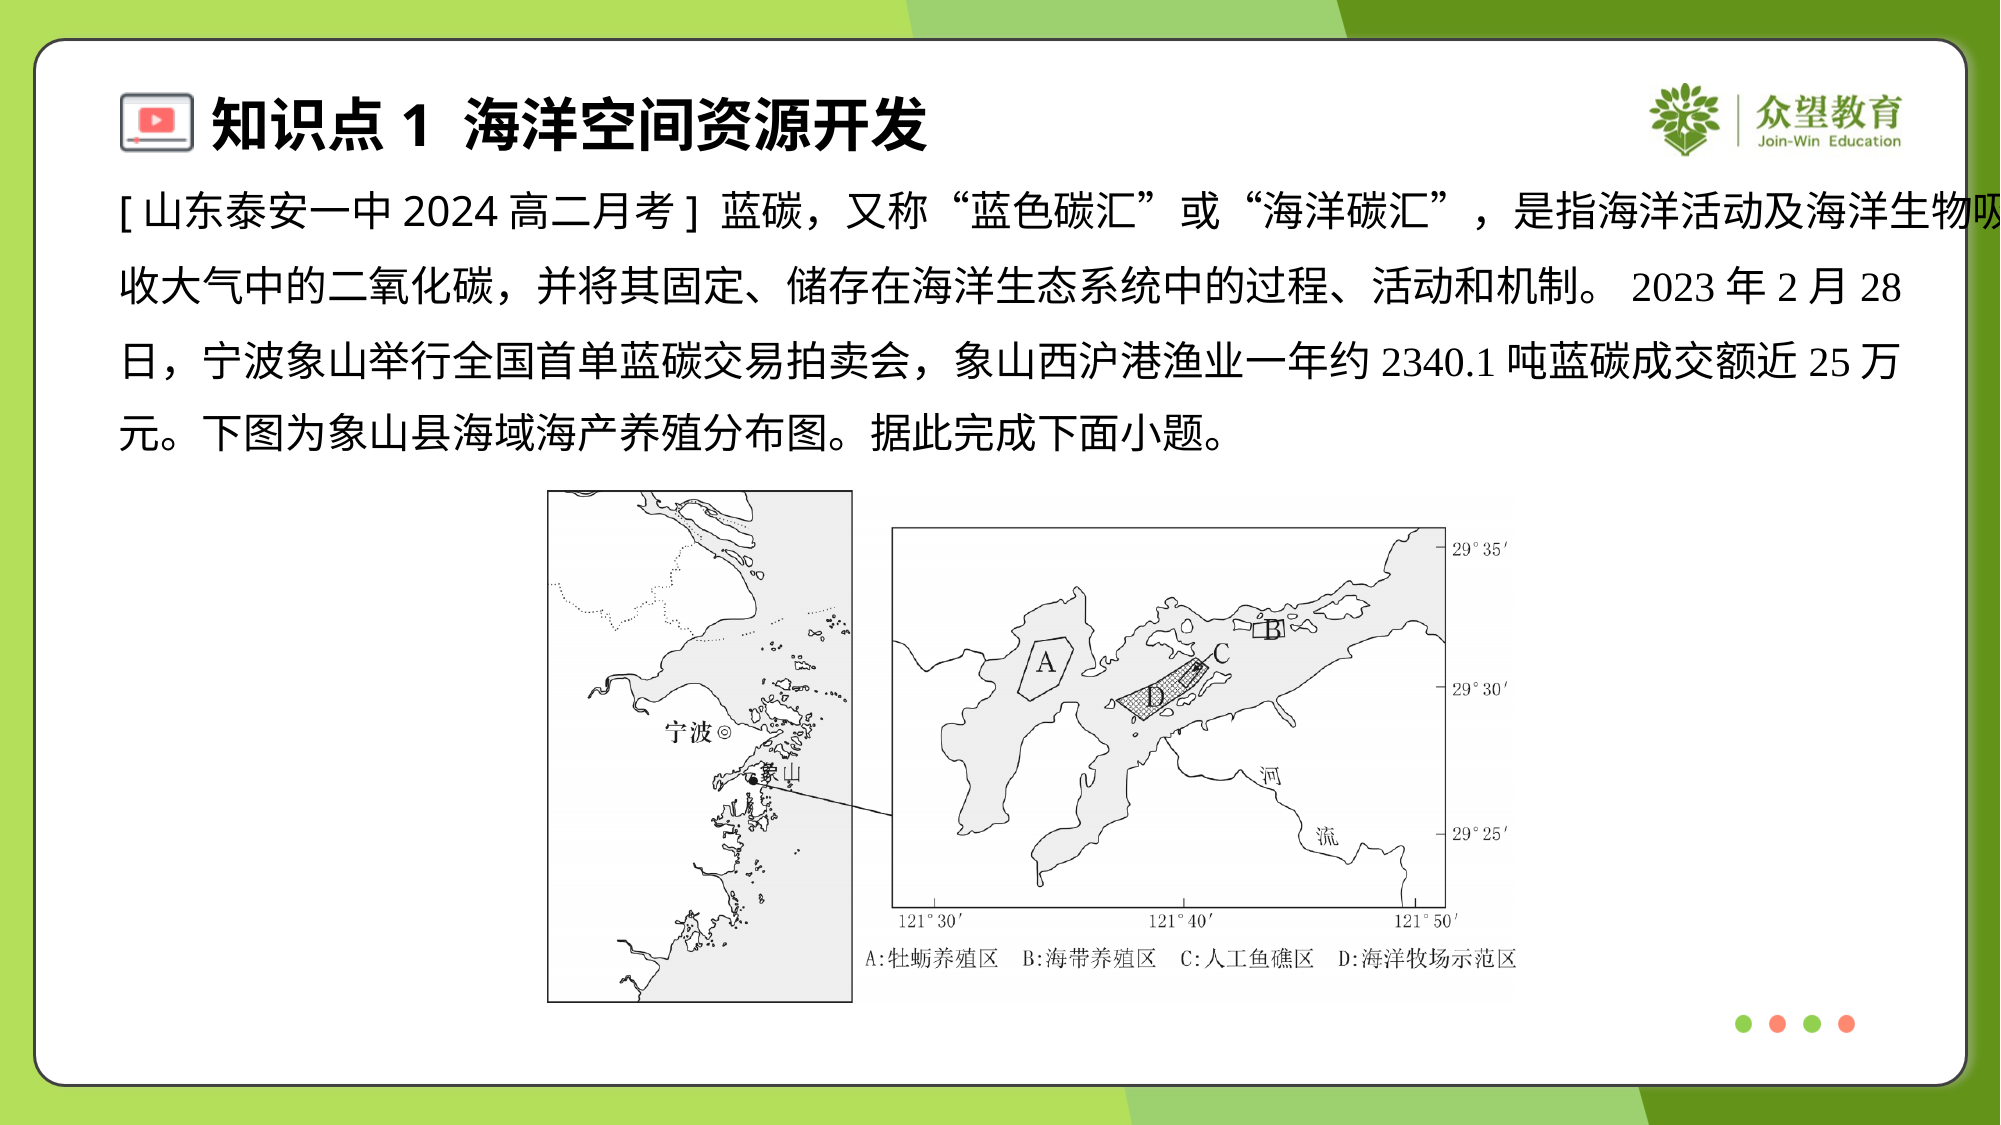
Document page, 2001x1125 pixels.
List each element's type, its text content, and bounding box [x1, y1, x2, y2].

picture [0, 0, 2000, 1125]
text_box [山东泰安一中2024高二月考] 蓝碳，又称“蓝色碳汇”或“海洋碳汇”，是指海洋活动及海洋生物吸 收大气中的二氧化碳，并将其固定、储存在海洋生态系统中的过程、活动和机制。2023年2月28 日，宁波象山举行全国首单蓝碳交易拍卖会，象山西沪港渔业一年约2340.1吨蓝碳成交额近25万 元。下图为象山县海域海产养殖分布图。据此完成下面小题。#1 [118, 159, 1883, 447]
